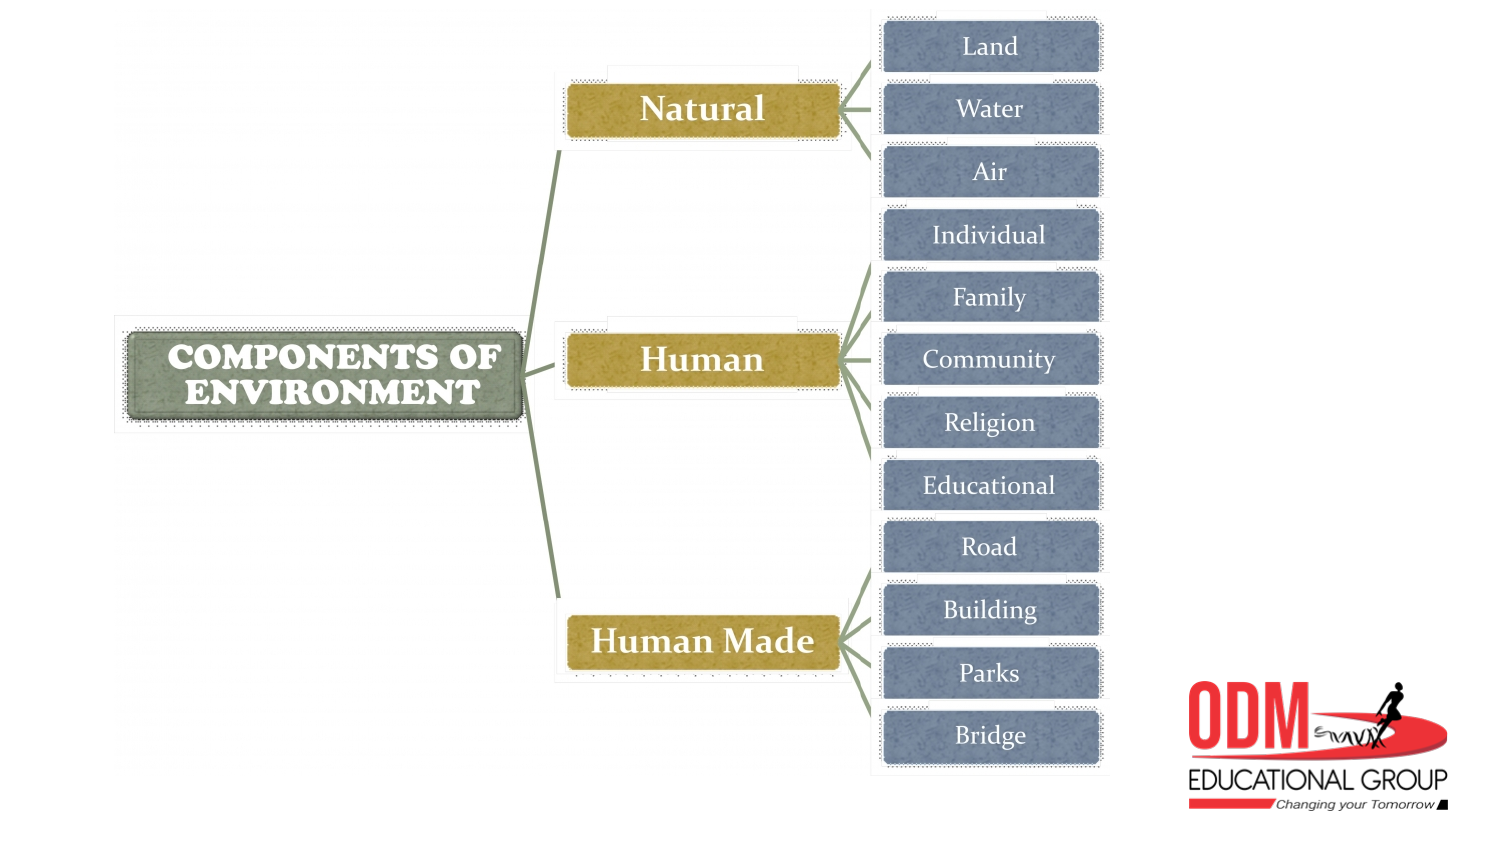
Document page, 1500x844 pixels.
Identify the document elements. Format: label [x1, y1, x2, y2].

picture [114, 9, 1110, 776]
picture [1189, 681, 1449, 811]
